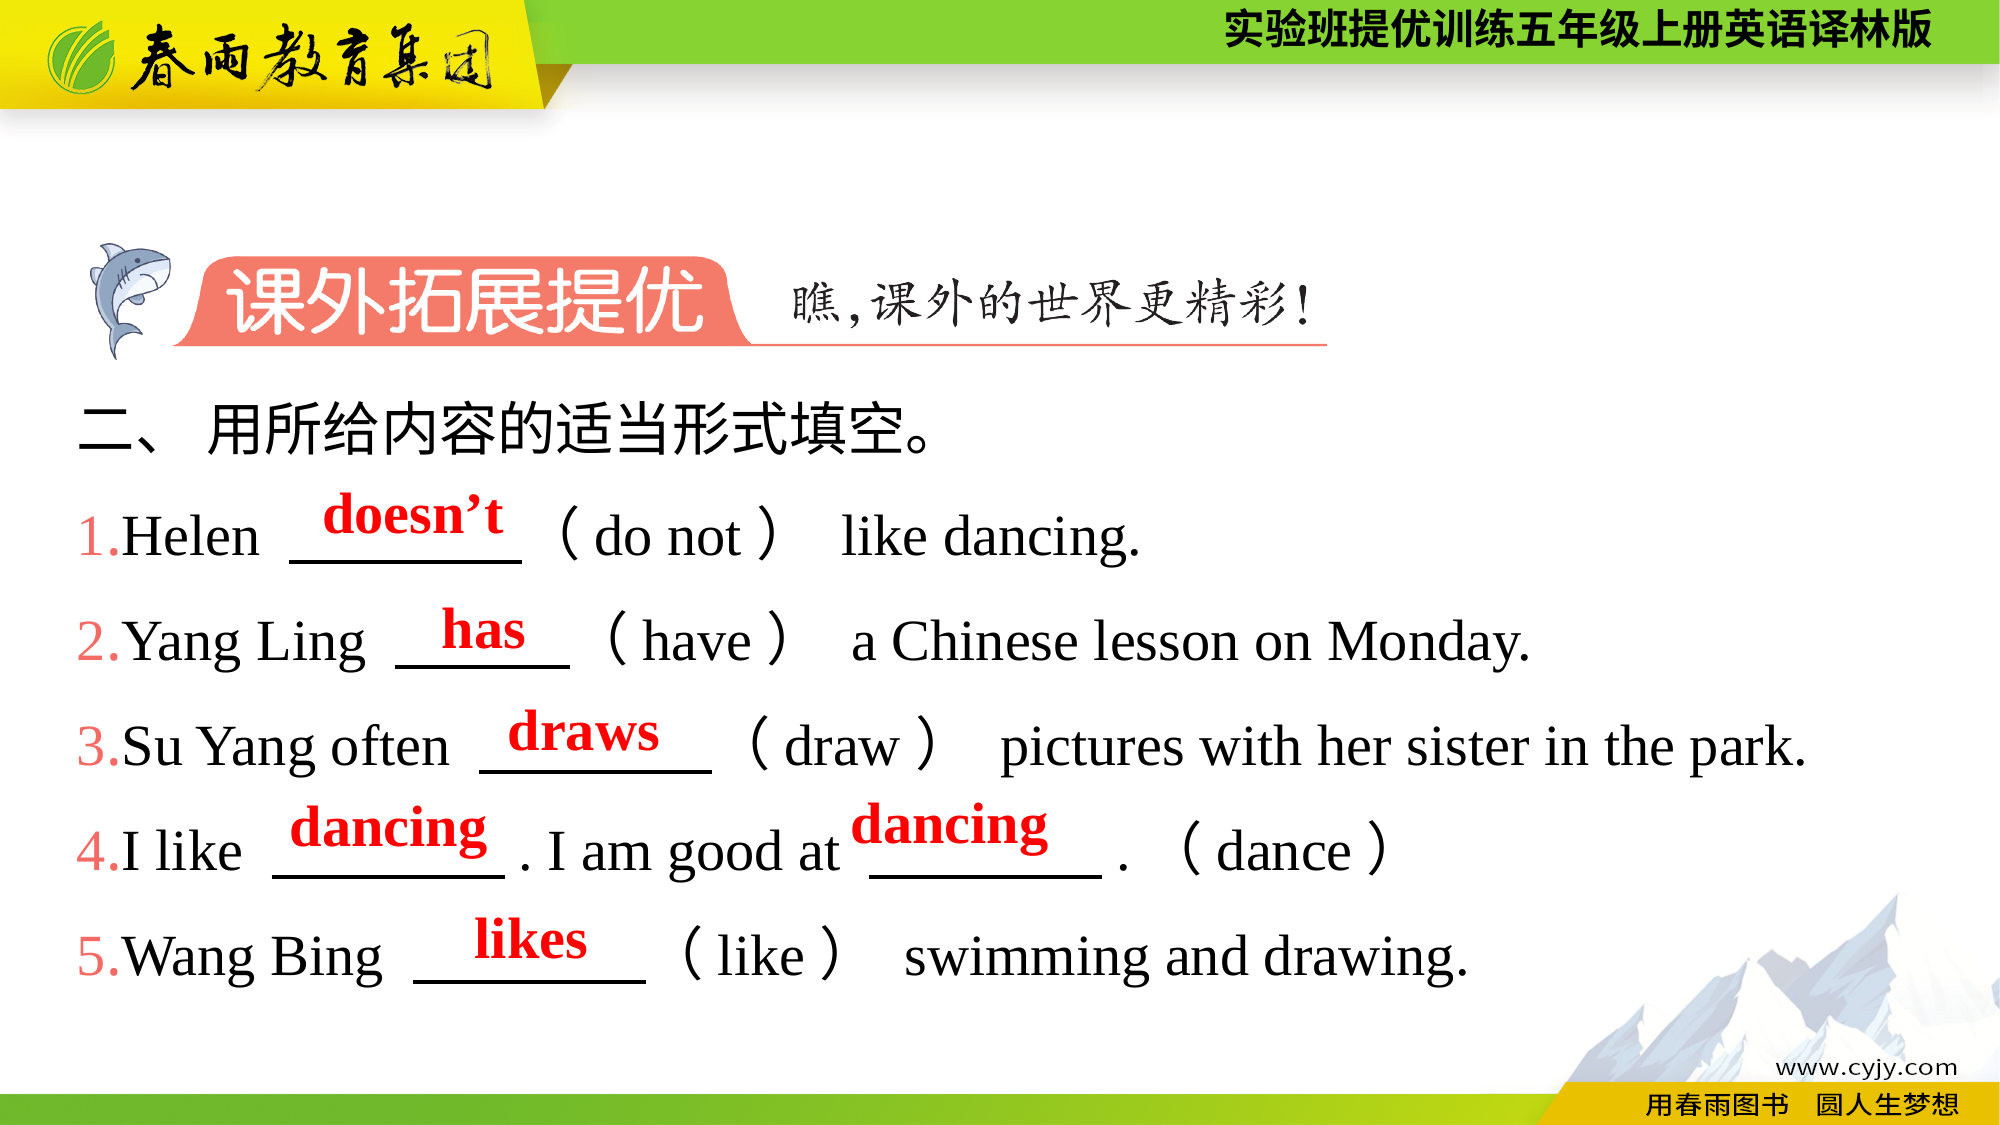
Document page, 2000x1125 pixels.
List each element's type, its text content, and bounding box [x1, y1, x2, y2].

text_box dancing [835, 777, 1064, 863]
picture [0, 0, 2000, 1125]
text_box draws [492, 685, 675, 770]
text_box 二、 用所给内容的适当形式填空。 1.Helen （do not） like dancing. 2.Yang Ling （have） a Chinese lesson on Monday. 3.Su Yang often （draw） pictures with her sister in the park. 4.I like . I am good at .（dance） 5.Wang Bing （like） swimming and drawing. [61, 349, 1946, 995]
text_box likes [459, 893, 604, 978]
text_box doesn’t [307, 468, 519, 553]
text_box has [427, 582, 542, 668]
text_box dancing [274, 780, 503, 866]
